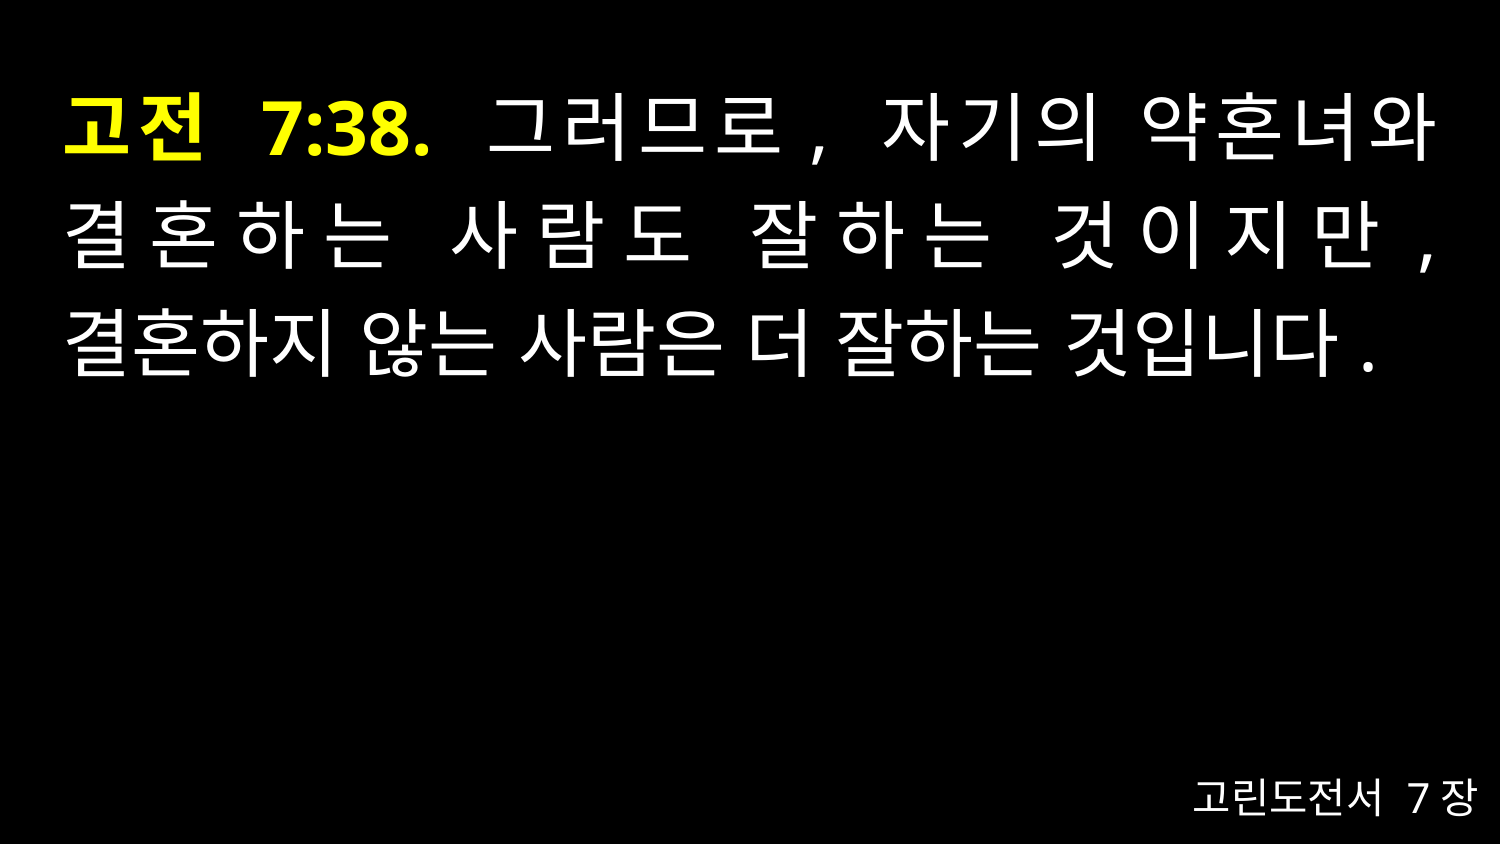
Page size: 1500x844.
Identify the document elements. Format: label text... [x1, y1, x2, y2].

title 고전 7:38. 그러므로, 자기의 약혼녀와 결혼하는 사람도 잘하는 것이지만, 결혼하지 않는 사람은 더 잘하는 것입니다. [0, 0, 1500, 844]
subtitle 고린도전서 7장 [916, 770, 1500, 844]
